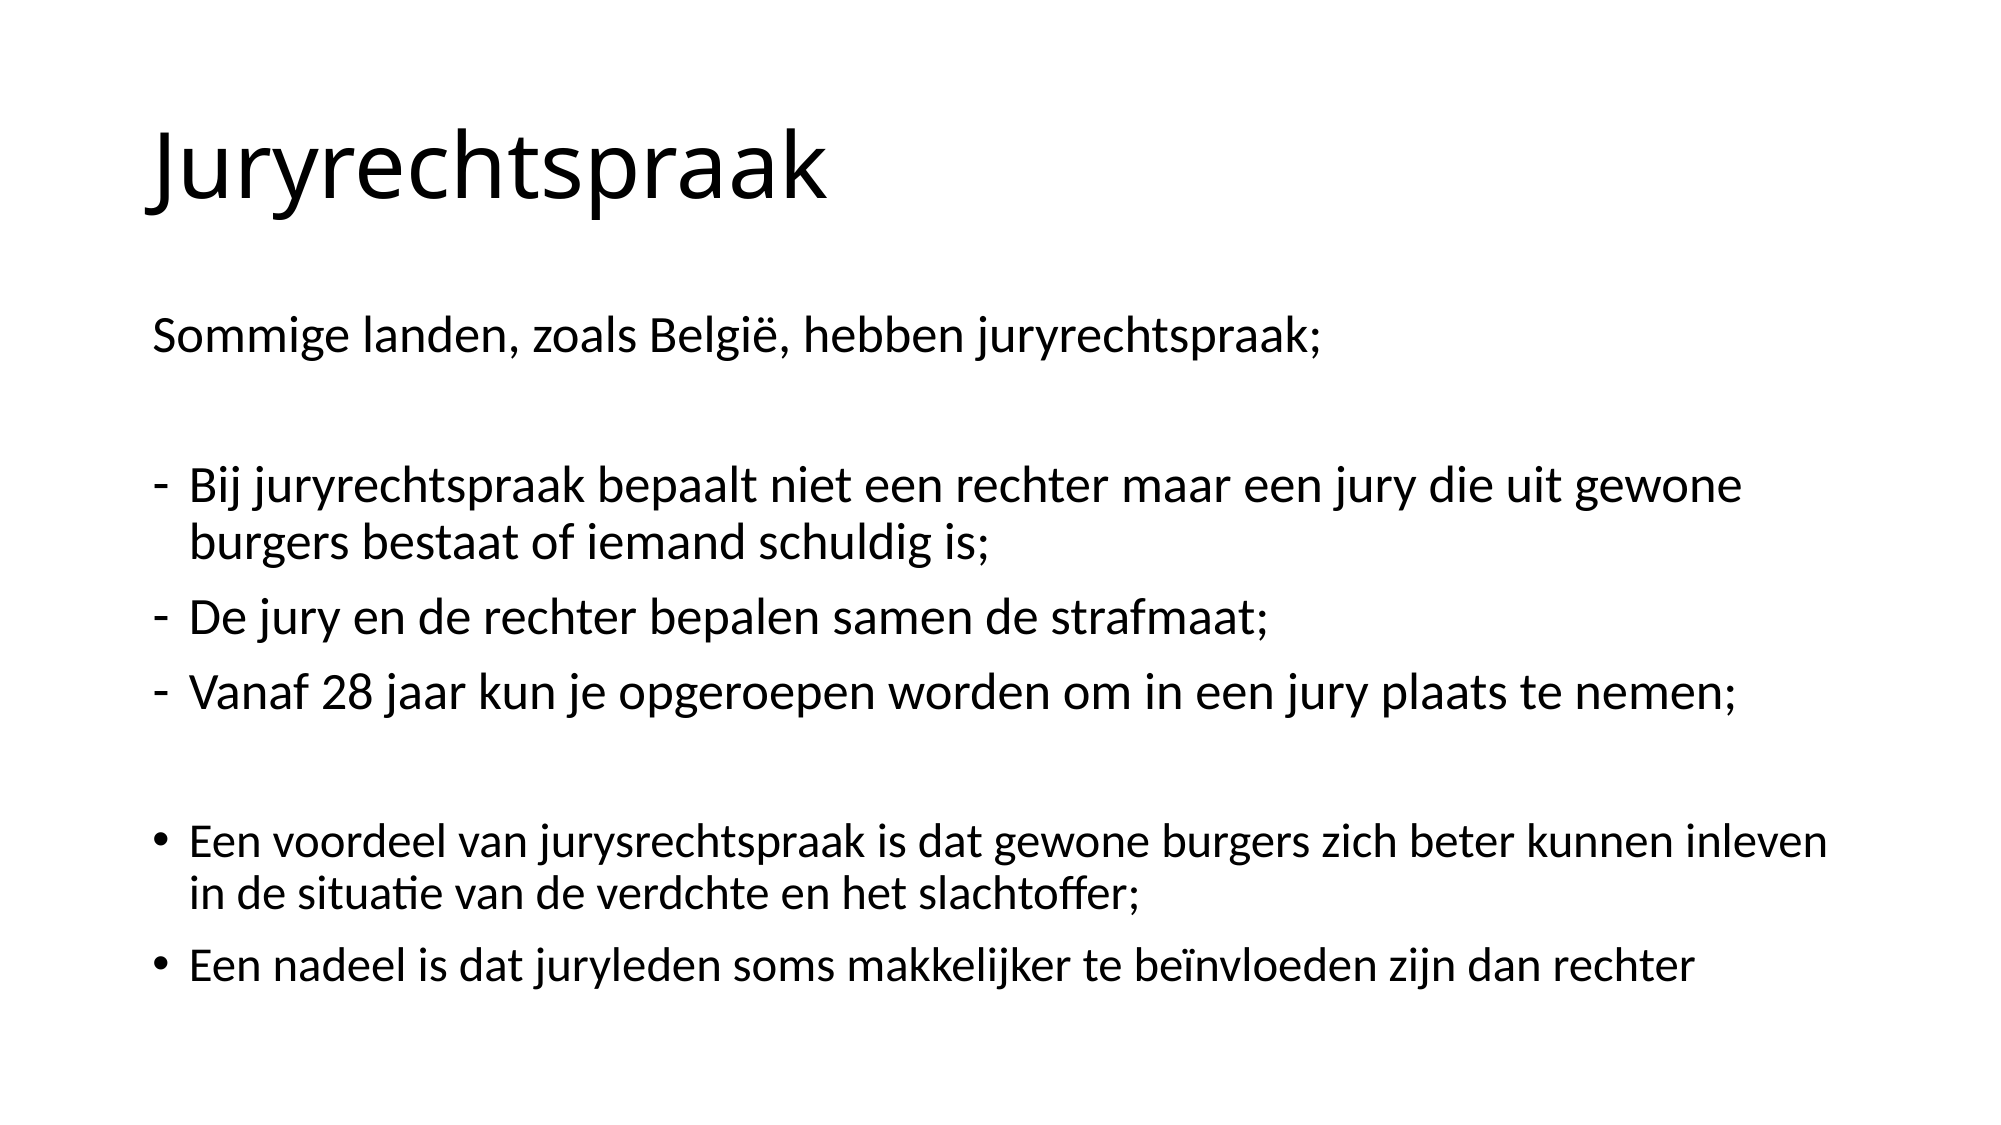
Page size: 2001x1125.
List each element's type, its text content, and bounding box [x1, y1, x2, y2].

title Juryrechtspraak [137, 59, 1863, 278]
list Sommige landen, zoals België, hebben juryrechtspraak; Bij juryrechtspraak bepaalt niet een rechter maar een jury die uit gewone burgers bestaat of iemand schuldig is; De jury en de rechter bepalen samen de strafmaat; Vanaf 28 jaar kun je opgeroepen worden om in een jury plaats te nemen; Een voordeel van jurysrechtspraak is dat gewone burgers zich beter kunnen inleven in de situatie van de verdchte en het slachtoffer; Een nadeel is dat juryleden soms makkelijker te beïnvloeden zijn dan rechter [137, 299, 1863, 1014]
